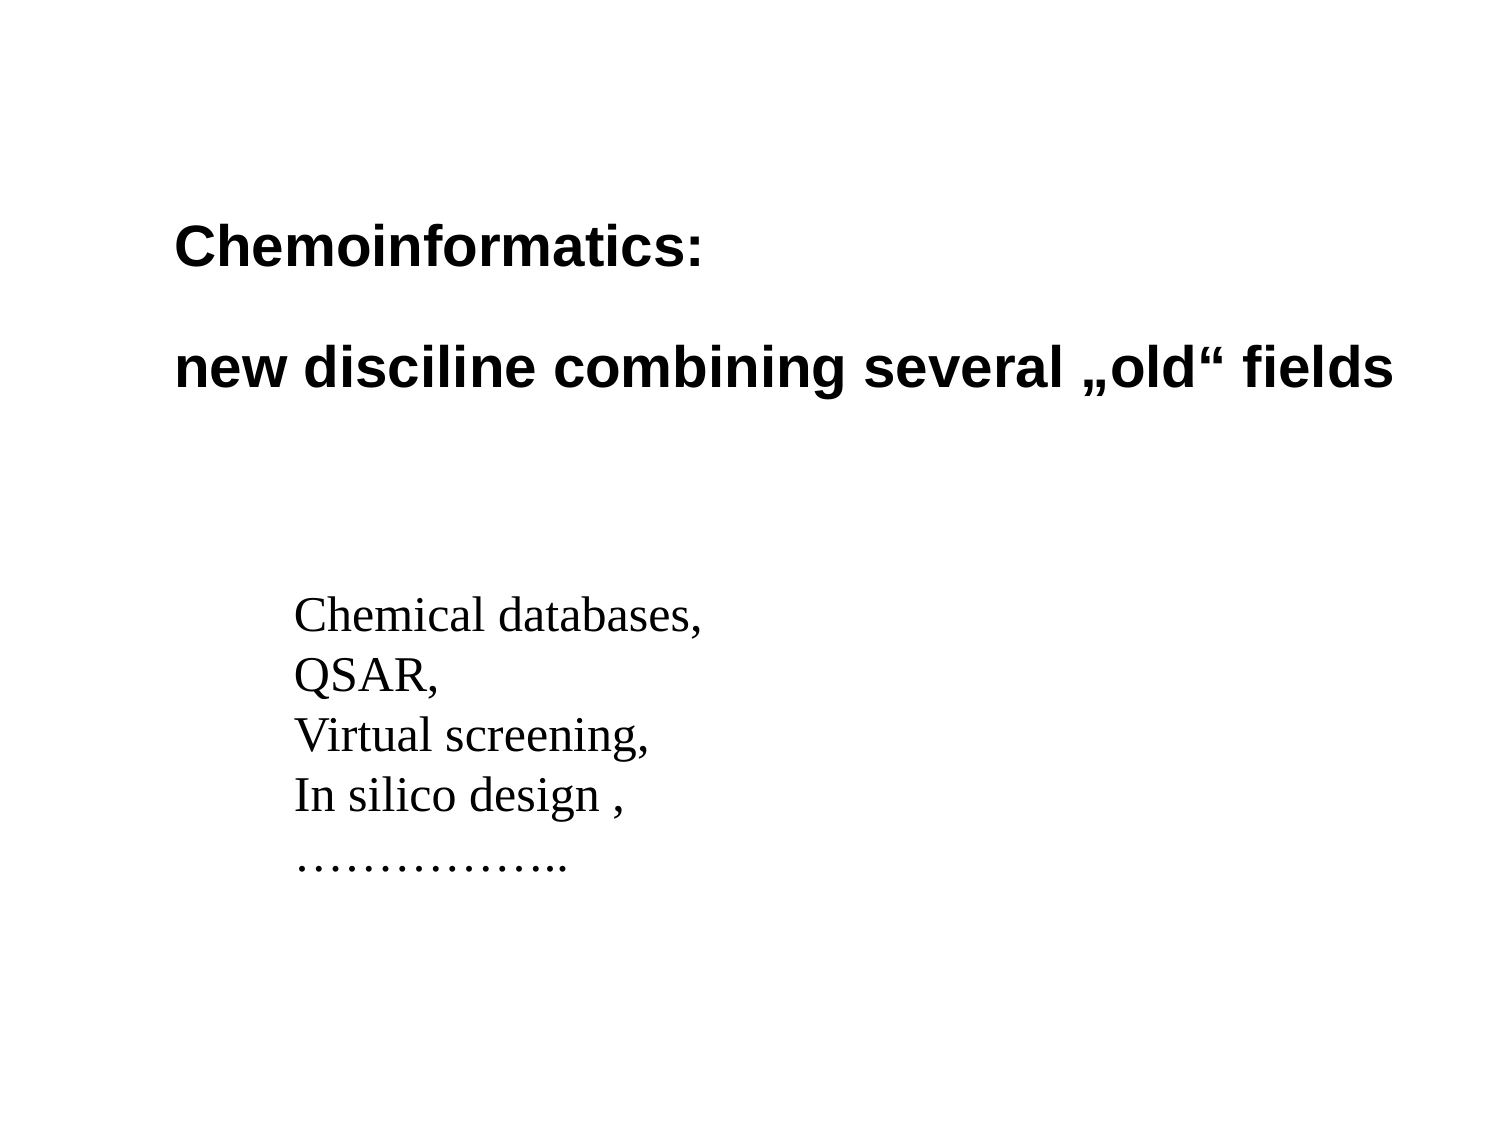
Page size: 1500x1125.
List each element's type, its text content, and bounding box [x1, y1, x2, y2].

text_box Chemoinformatics: new disciline combining several „old“ fields [159, 172, 1442, 408]
text_box Chemical databases, QSAR, Virtual screening, In silico design , …………….. [279, 574, 731, 889]
